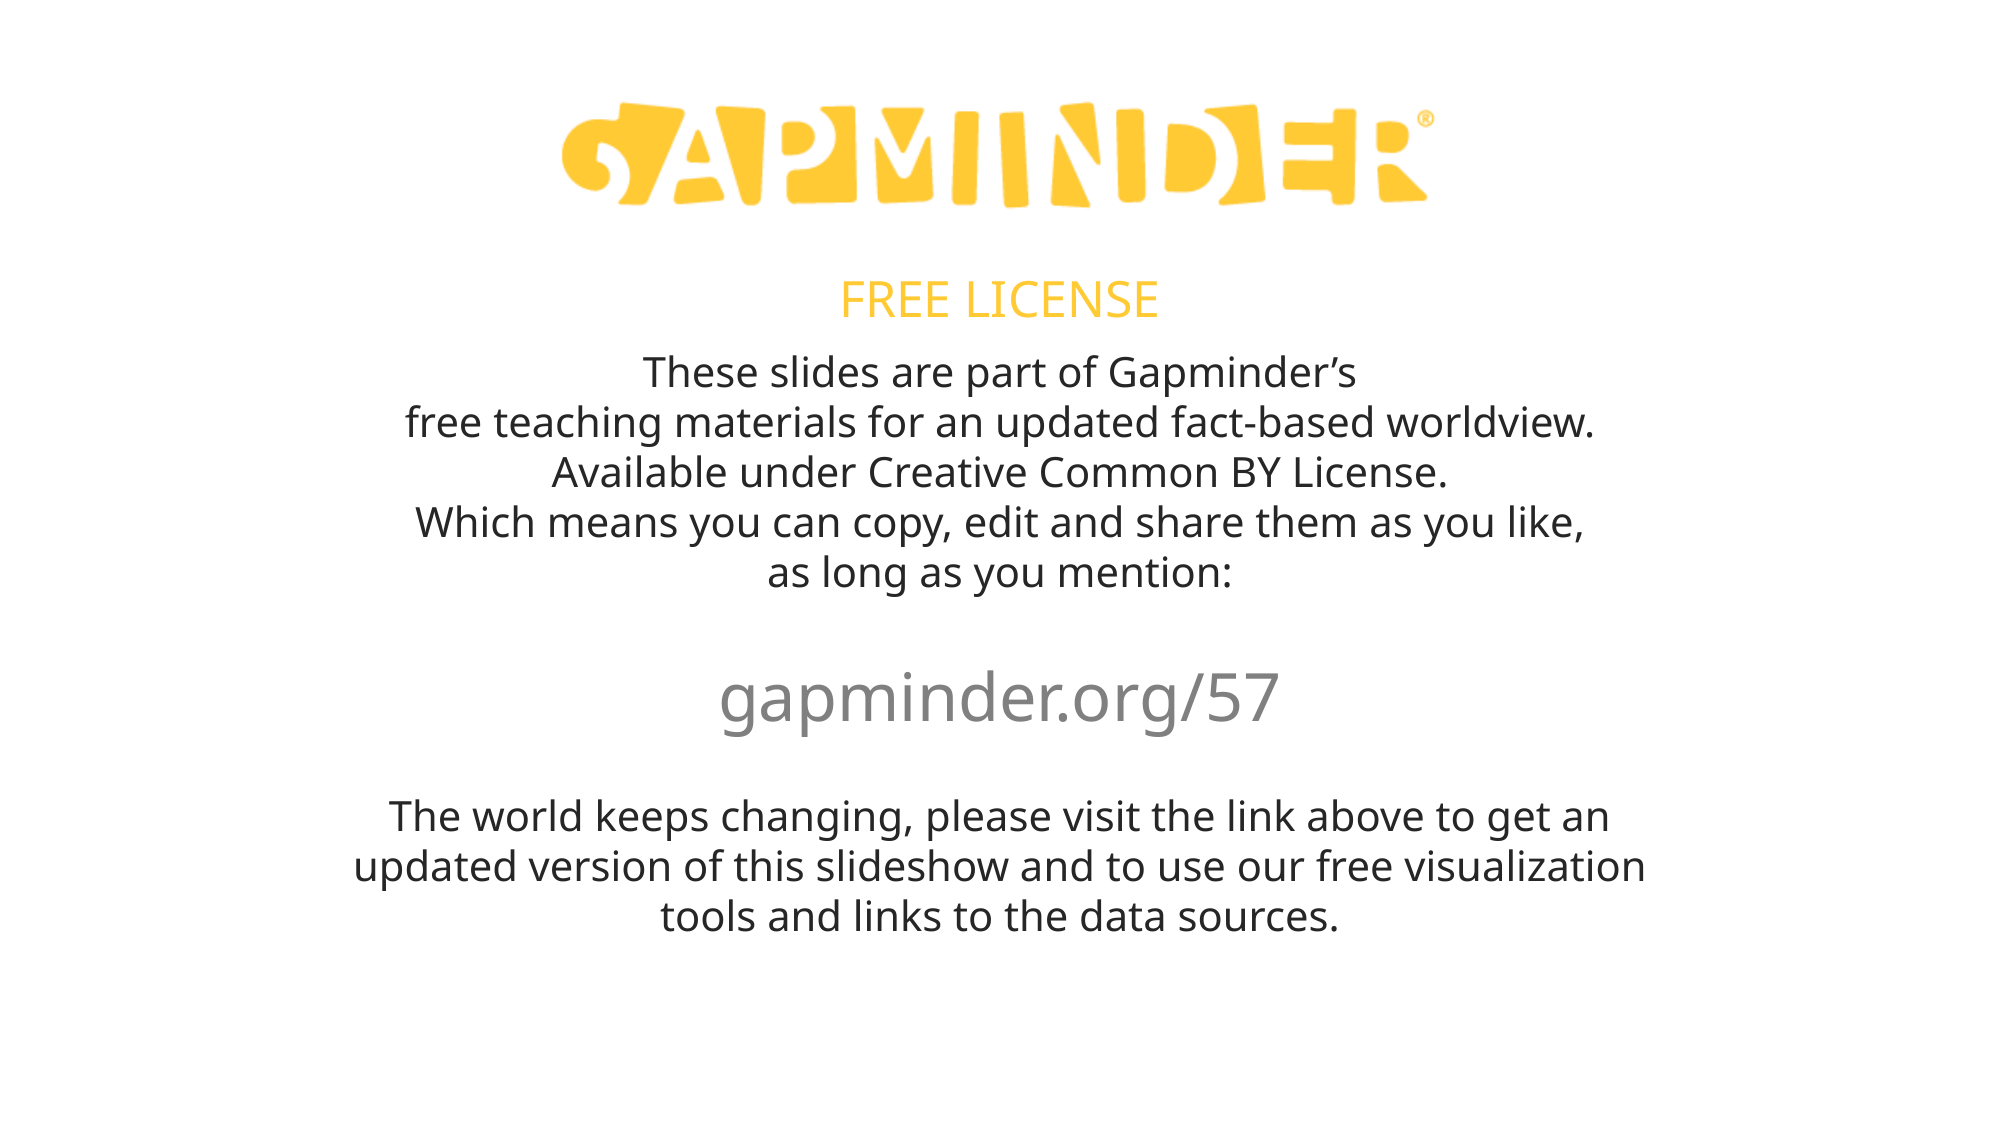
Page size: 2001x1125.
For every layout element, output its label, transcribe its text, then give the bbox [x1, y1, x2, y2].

text_box gapminder.org/57 [532, 646, 1468, 742]
text_box These slides are part of Gapminder’s free teaching materials for an updated fact-based worldview. Available under Creative Common BY License. Which means you can copy, edit and share them as you like, as long as you mention: [144, 338, 1857, 604]
text_box FREE LICENSE [767, 259, 1233, 319]
text_box The world keeps changing, please visit the link above to get an updated version of this slideshow and to use our free visualization tools and links to the data sources. [327, 782, 1674, 947]
picture [555, 93, 1445, 215]
